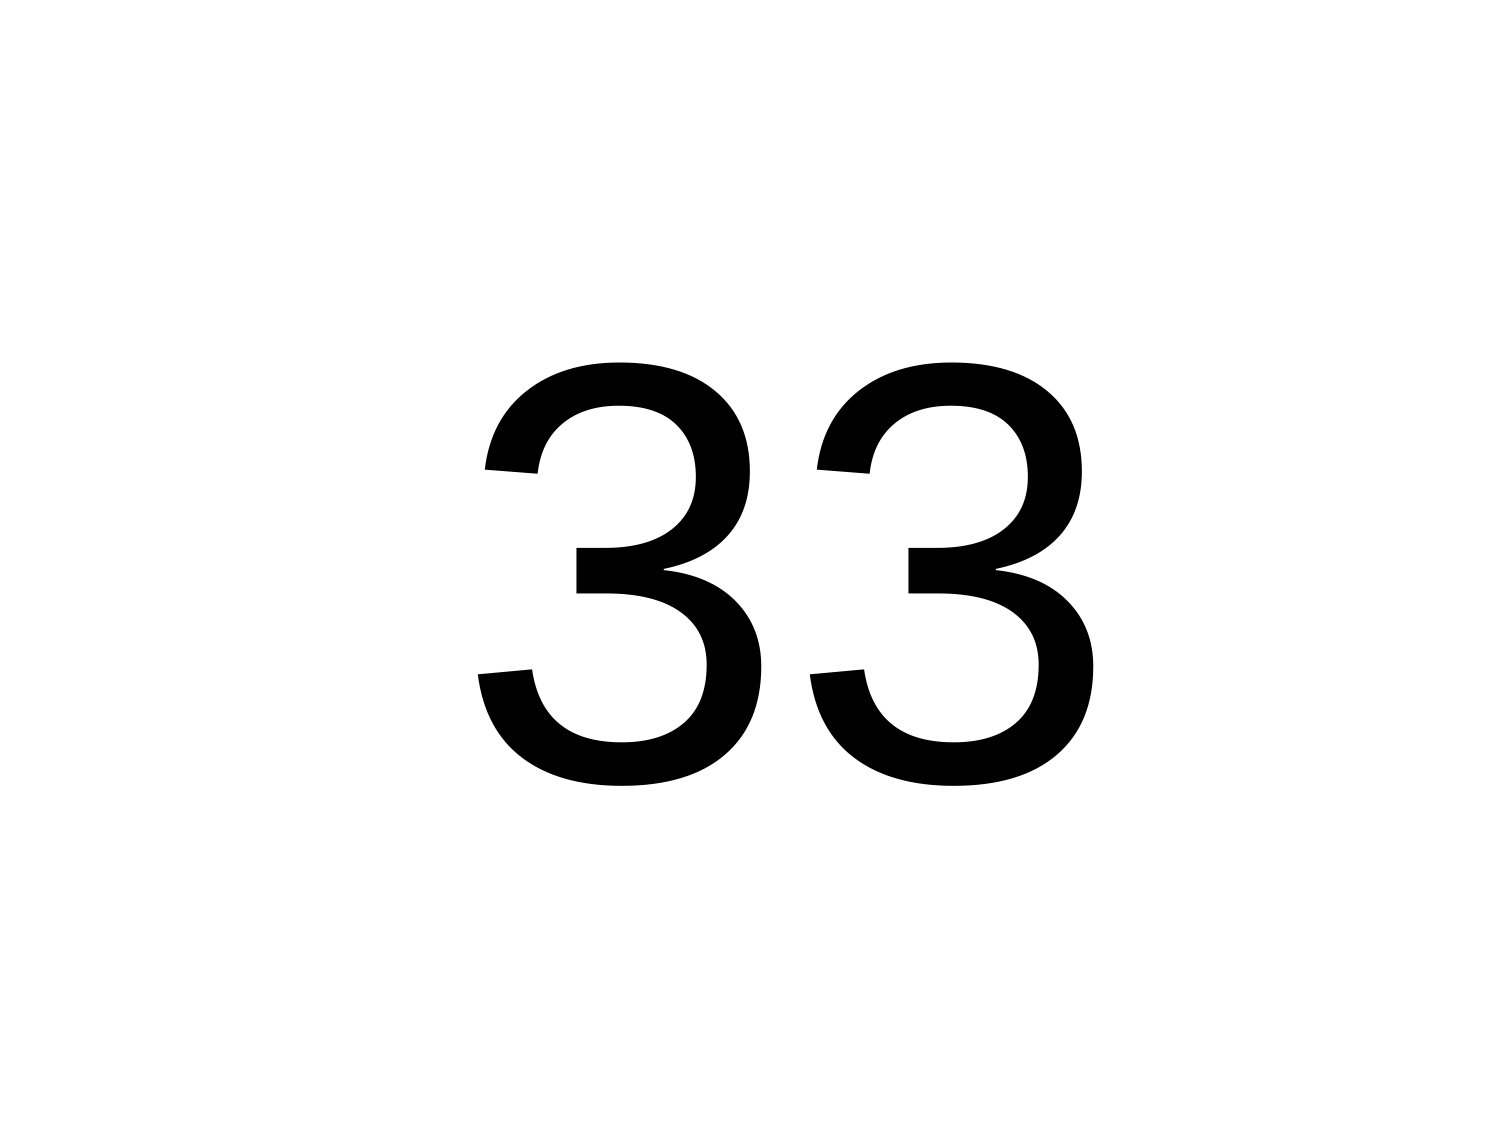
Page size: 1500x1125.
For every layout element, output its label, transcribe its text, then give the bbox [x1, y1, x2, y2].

text_box 33 [237, 174, 1338, 908]
